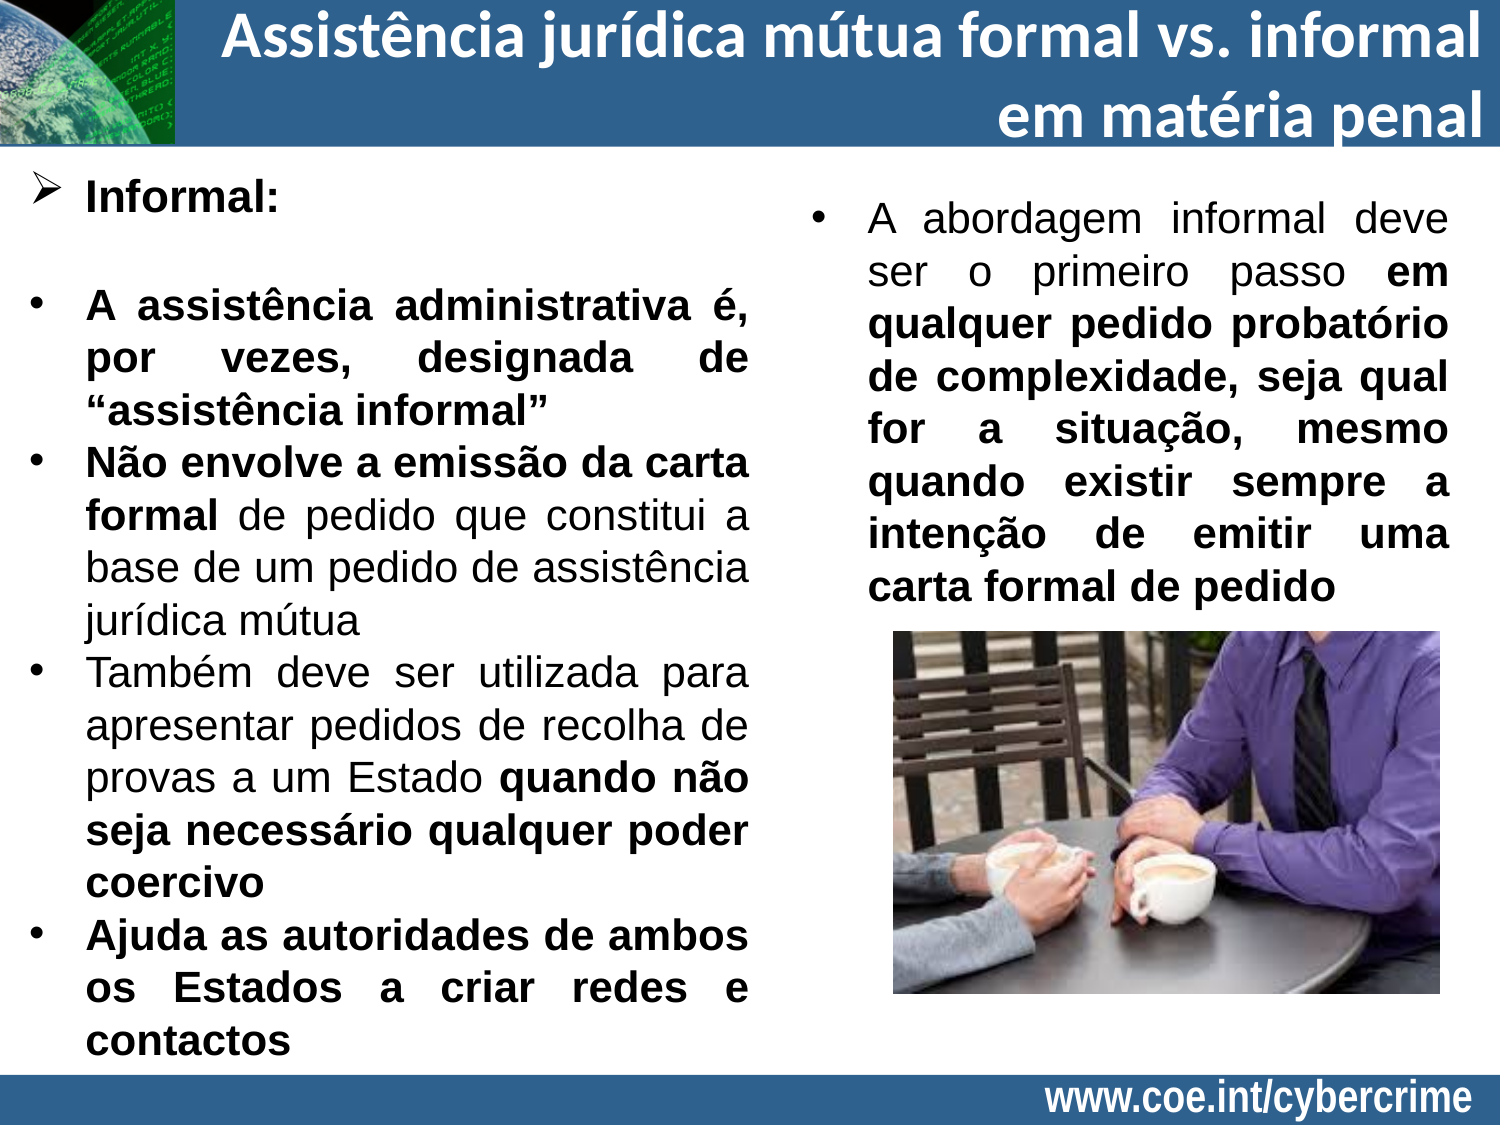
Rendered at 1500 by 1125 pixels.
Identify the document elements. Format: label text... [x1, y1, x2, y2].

picture [0, 0, 175, 144]
text_box [0, 1073, 1030, 1125]
text_box Assistência jurídica mútua formal vs. informal em matéria penal [177, 0, 1500, 149]
text_box Informal: A assistência administrativa é, por vezes, designada de “assistência informal” Não envolve a emissão da carta formal de pedido que constitui a base de um pedido de assistência jurídica mútua Também deve ser utilizada para apresentar pedidos de recolha de provas a um Estado quando não seja necessário qualquer poder coercivo Ajuda as autoridades de ambos os Estados a criar redes e contactos [14, 158, 765, 1071]
text_box www.coe.int/cybercrime [1030, 1059, 1500, 1125]
text_box A abordagem informal deve ser o primeiro passo em qualquer pedido probatório de complexidade, seja qual for a situação, mesmo quando existir sempre a intenção de emitir uma carta formal de pedido [796, 182, 1465, 618]
picture [893, 631, 1441, 994]
